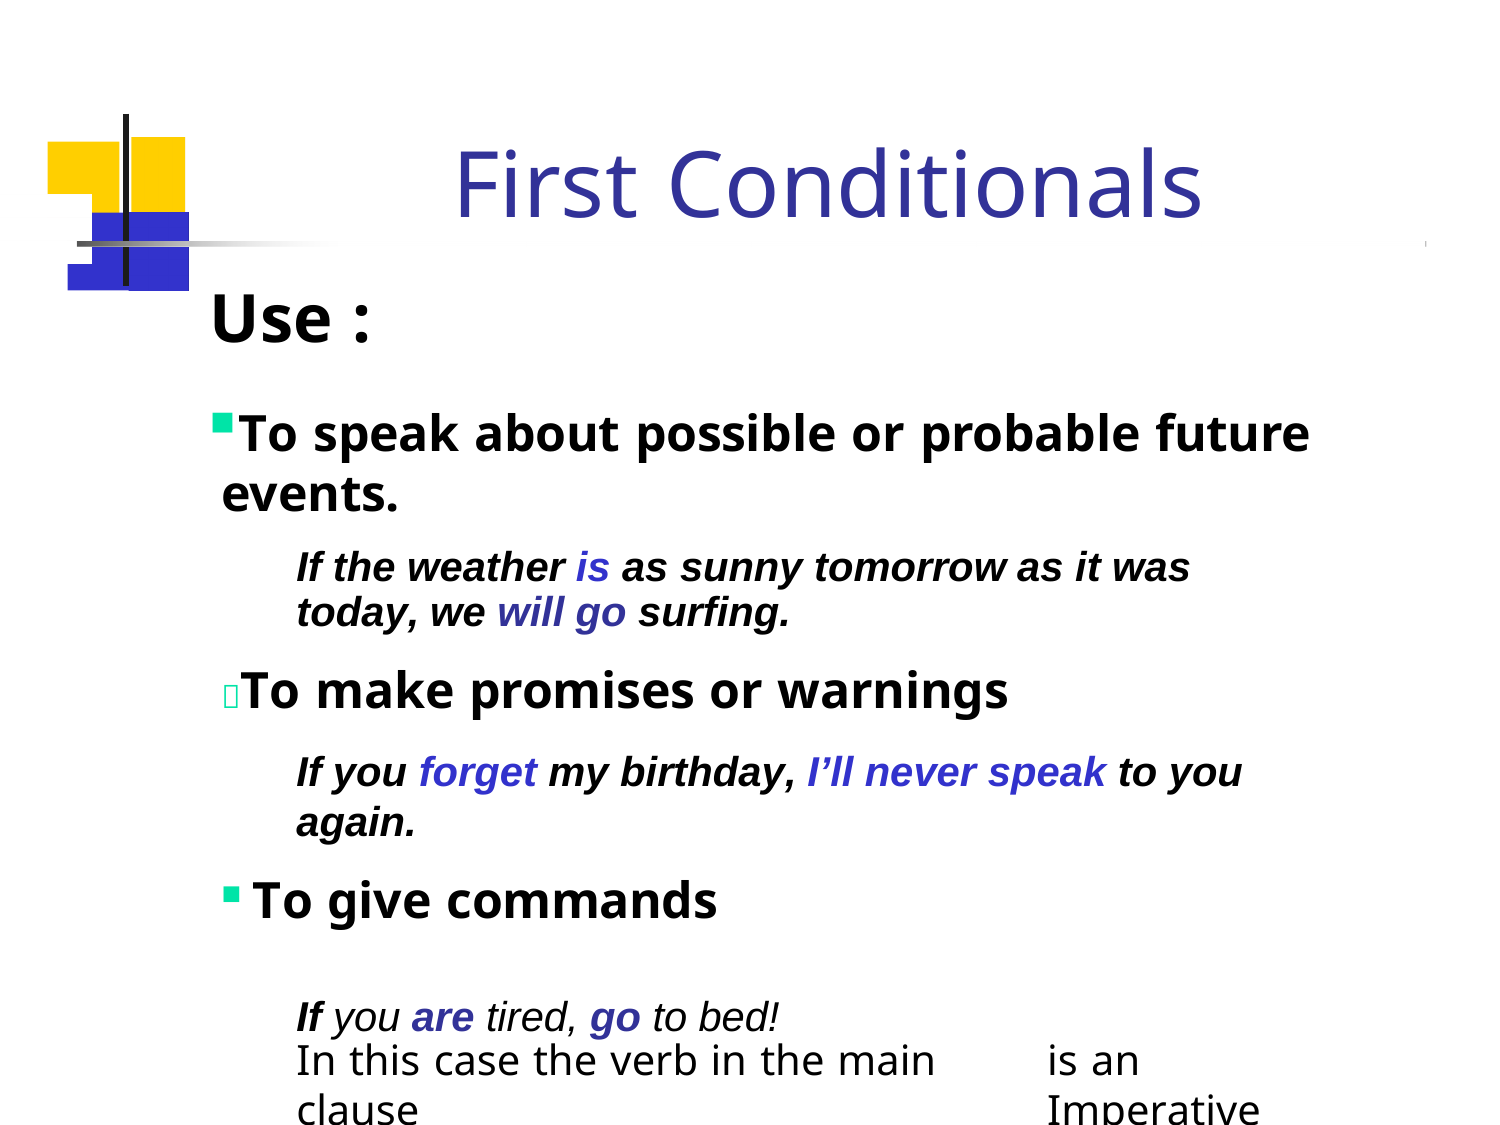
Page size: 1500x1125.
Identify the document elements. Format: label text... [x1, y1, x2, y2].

text_box is an Imperative [1045, 1033, 1346, 1125]
text_box In this case the verb in the main clause [294, 1033, 1024, 1125]
picture [1328, 241, 1427, 247]
picture [0, 137, 172, 291]
text_box Use : To speak about possible or probable future events. If the weather is as sunny tomorrow as it was today, we will go surfing. To make promises or warnings If you forget my birthday, I’ll never speak to you again. To give commands If you are tired, go to bed! [207, 275, 1375, 1040]
title First Conditionals [172, 125, 1328, 314]
